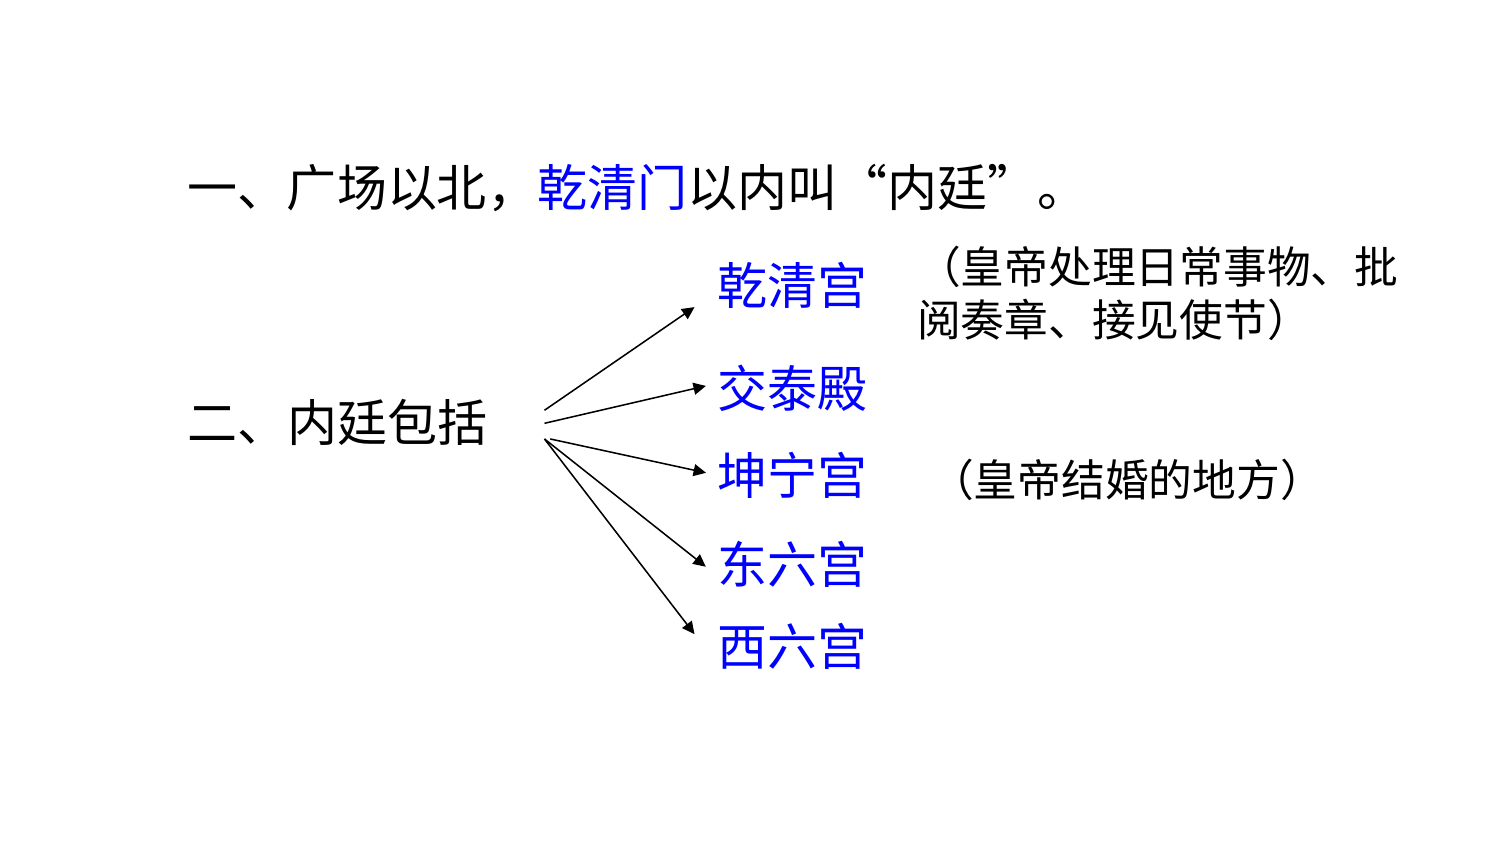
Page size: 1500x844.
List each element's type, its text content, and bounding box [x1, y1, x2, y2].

text_box 乾清宫 [705, 248, 905, 320]
text_box （皇帝处理日常事物、批阅奏章、接见使节） [905, 234, 1442, 351]
text_box [550, 438, 705, 477]
text_box [547, 440, 705, 567]
text_box 坤宁宫 [705, 438, 919, 511]
text_box [544, 382, 705, 424]
text_box 二、内廷包括 [175, 385, 878, 458]
text_box 一、广场以北，乾清门以内叫“内廷”。 [175, 150, 1191, 222]
text_box [544, 307, 695, 411]
text_box 西六宫 [706, 610, 880, 682]
text_box [544, 438, 695, 635]
text_box （皇帝结婚的地方） [918, 446, 1383, 511]
text_box 交泰殿 [705, 351, 939, 423]
text_box 东六宫 [705, 528, 939, 600]
